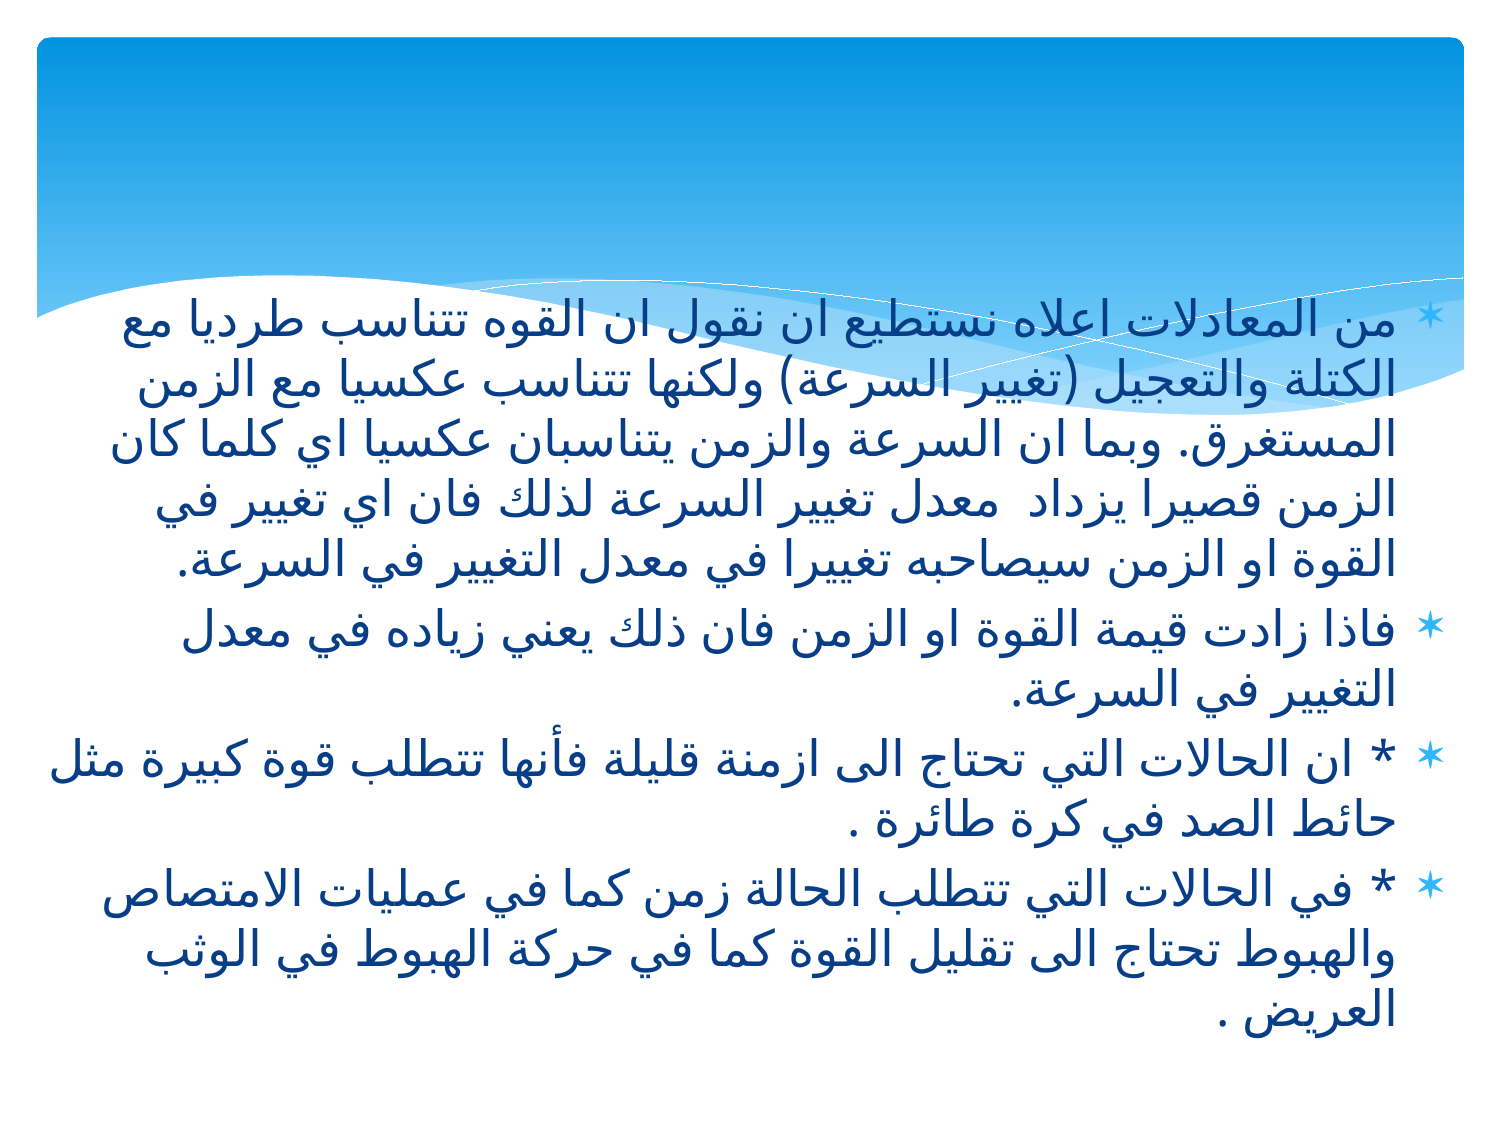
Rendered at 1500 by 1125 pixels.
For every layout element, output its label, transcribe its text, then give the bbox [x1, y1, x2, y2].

list من المعادلات اعلاه نستطيع ان نقول ان القوه تتناسب طرديا مع الكتلة والتعجيل (تغيير السرعة) ولكنها تتناسب عكسيا مع الزمن المستغرق. وبما ان السرعة والزمن يتناسبان عكسيا اي كلما كان الزمن قصيرا يزداد معدل تغيير السرعة لذلك فان اي تغيير في القوة او الزمن سيصاحبه تغييرا في معدل التغيير في السرعة. فاذا زادت قيمة القوة او الزمن فان ذلك يعني زياده في معدل التغيير في السرعة. * ان الحالات التي تحتاج الى ازمنة قليلة فأنها تتطلب قوة كبيرة مثل حائط الصد في كرة طائرة . * في الحالات التي تتطلب الحالة زمن كما في عمليات الامتصاص والهبوط تحتاج الى تقليل القوة كما في حركة الهبوط في الوثب العريض . [29, 278, 1459, 1047]
